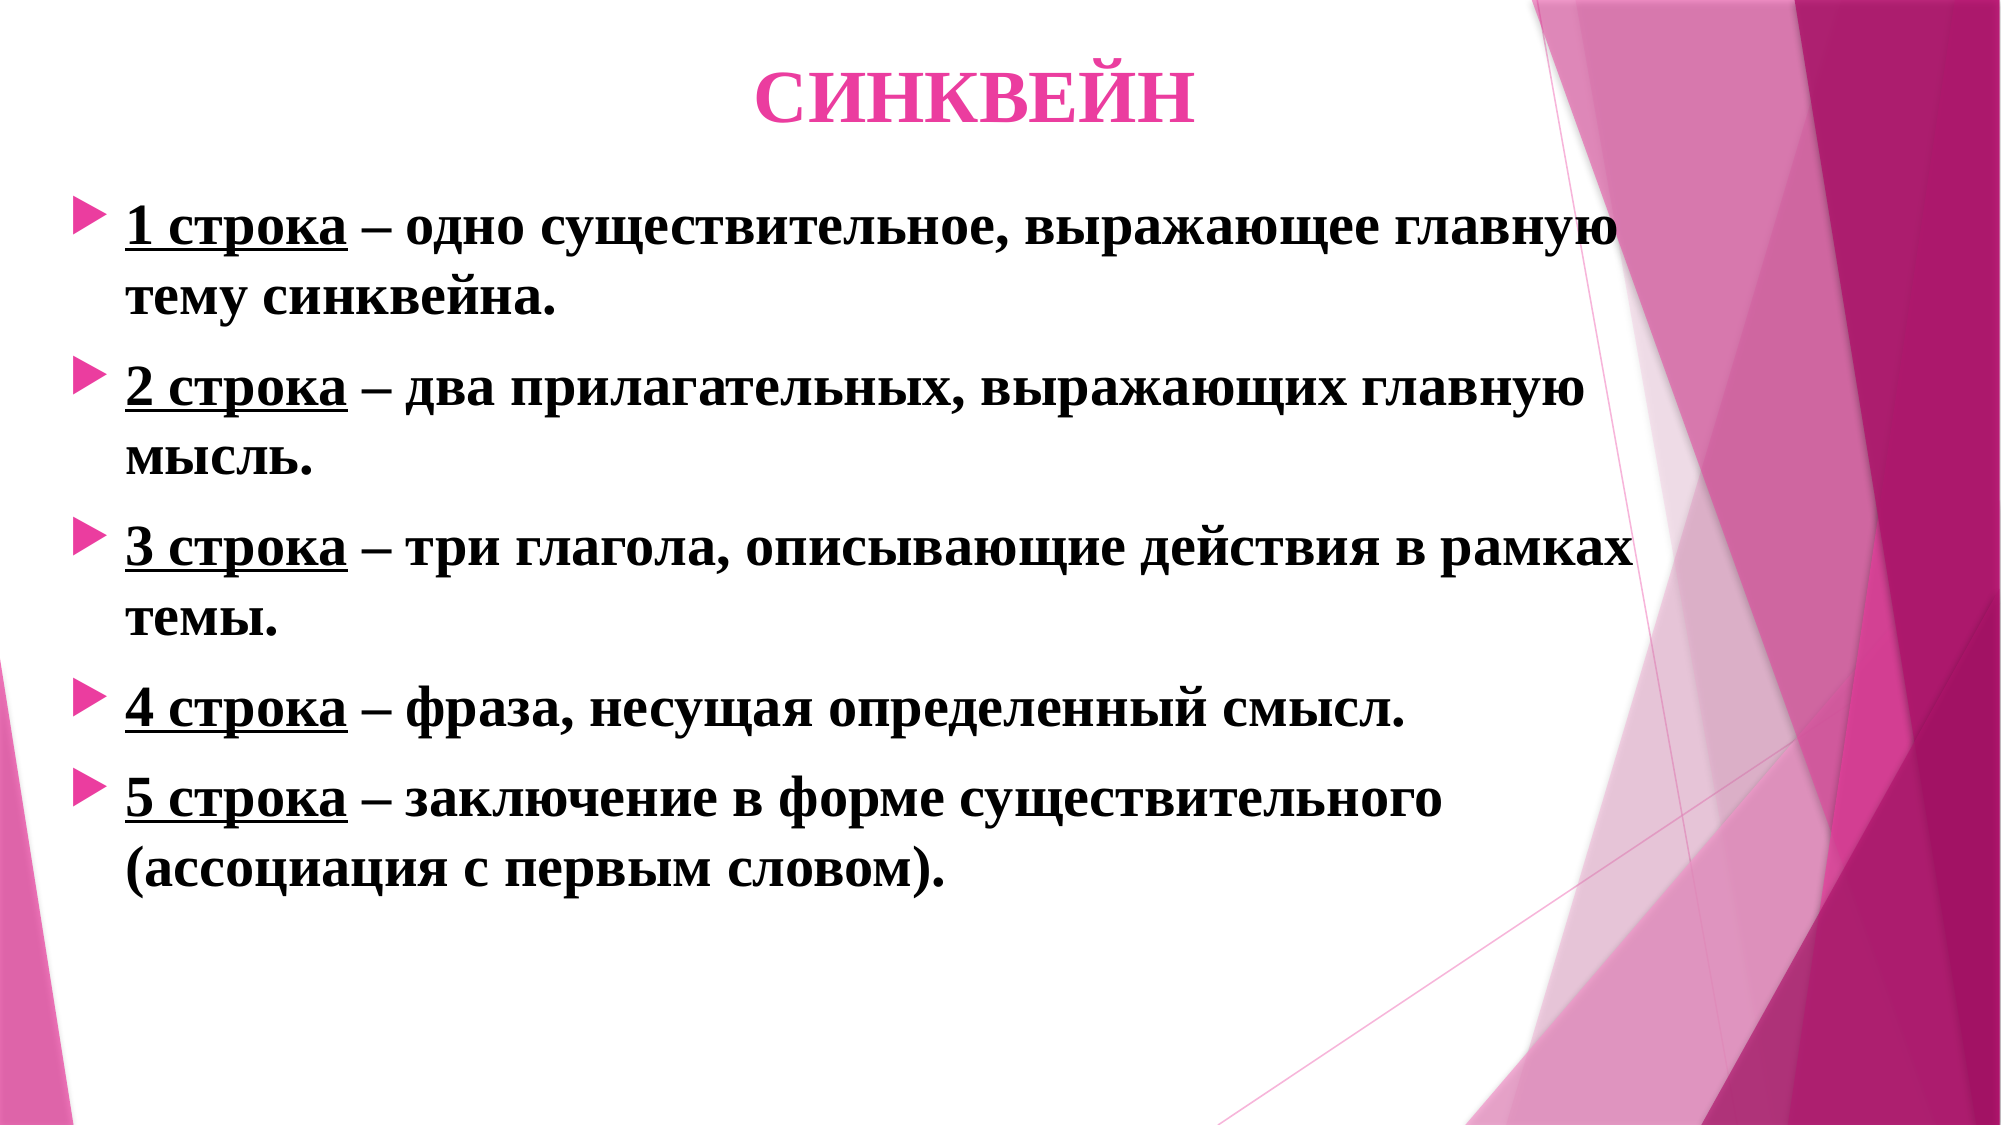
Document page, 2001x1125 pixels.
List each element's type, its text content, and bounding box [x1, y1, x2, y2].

title СИНКВЕЙН [111, 40, 1839, 317]
list 1 строка – одно существительное, выражающее главную тему cинквейна. 2 строка – два прилагательных, выражающих главную мысль. 3 строка – три глагола, описывающие действия в рамках темы. 4 строка – фраза, несущая определенный смысл. 5 строка – заключение в форме существительного (ассоциация с первым словом). [53, 178, 1764, 994]
